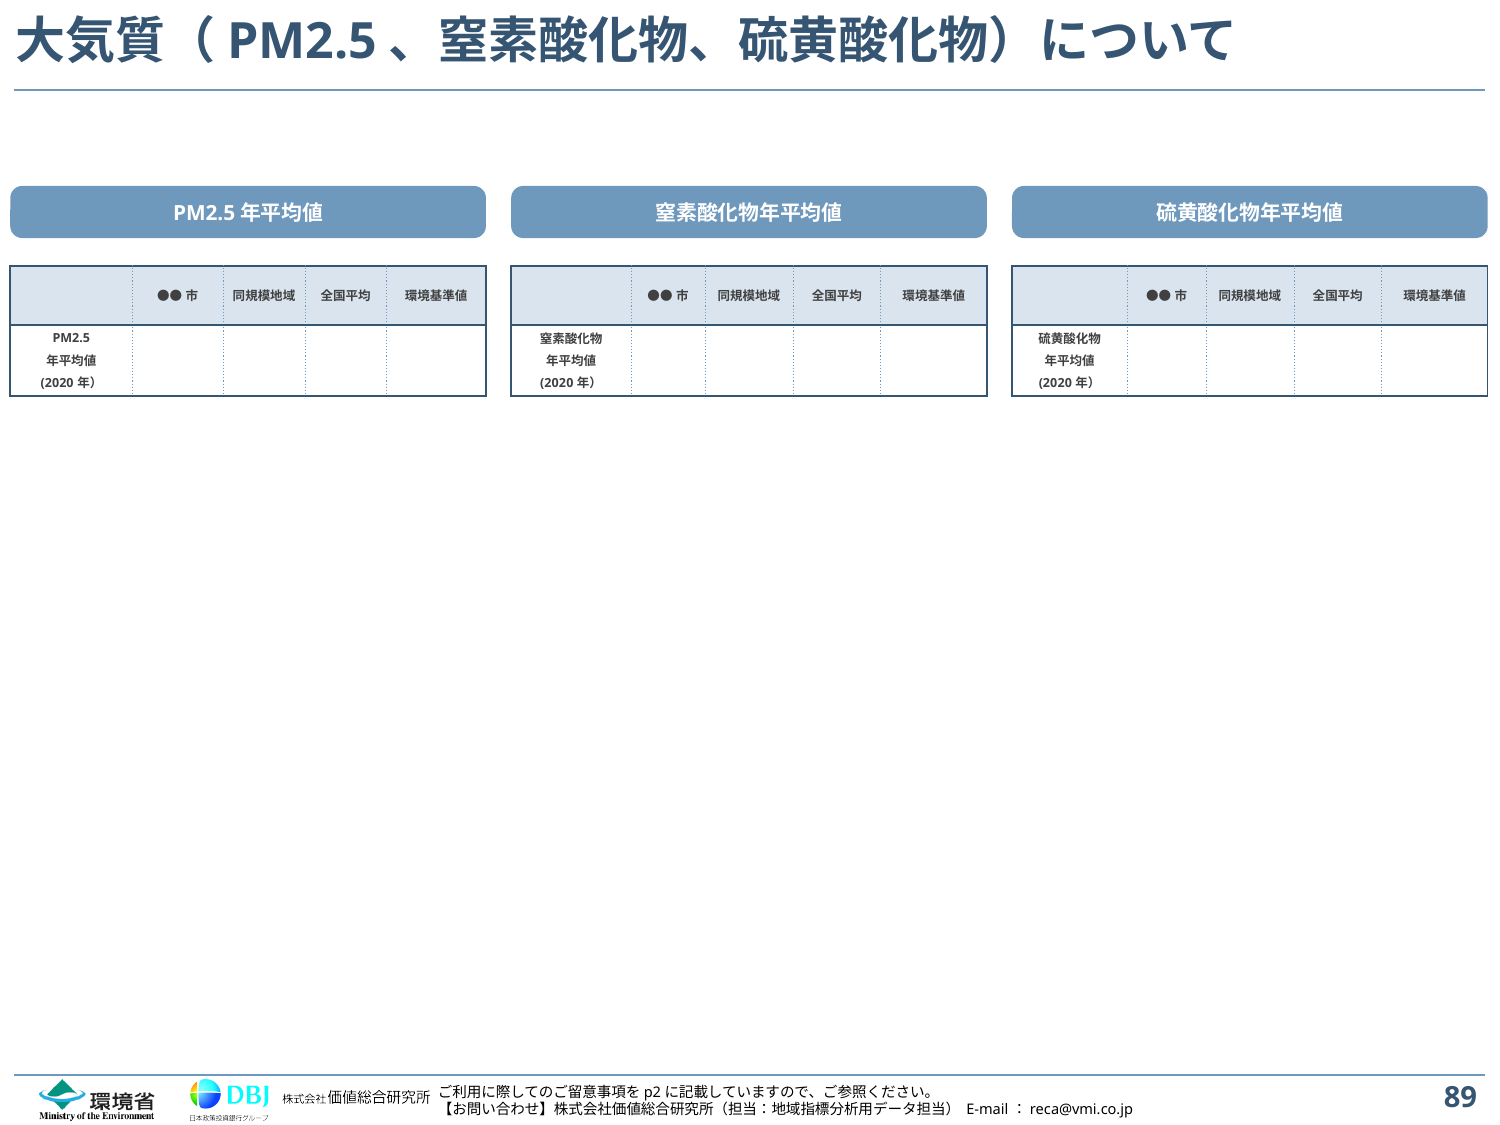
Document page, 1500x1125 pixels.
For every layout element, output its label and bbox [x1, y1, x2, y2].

table_cell [11, 326, 485, 395]
table_header [11, 267, 485, 324]
picture [36, 1079, 157, 1124]
table_header [1013, 267, 1487, 324]
text_box [10, 185, 486, 239]
slide_number [1427, 1070, 1493, 1112]
title [0, 0, 1500, 87]
table_header [512, 267, 986, 324]
table_cell [512, 326, 986, 395]
picture [186, 1076, 434, 1125]
text_box [1011, 185, 1488, 239]
text_box [511, 185, 987, 239]
table_cell [1013, 326, 1487, 395]
